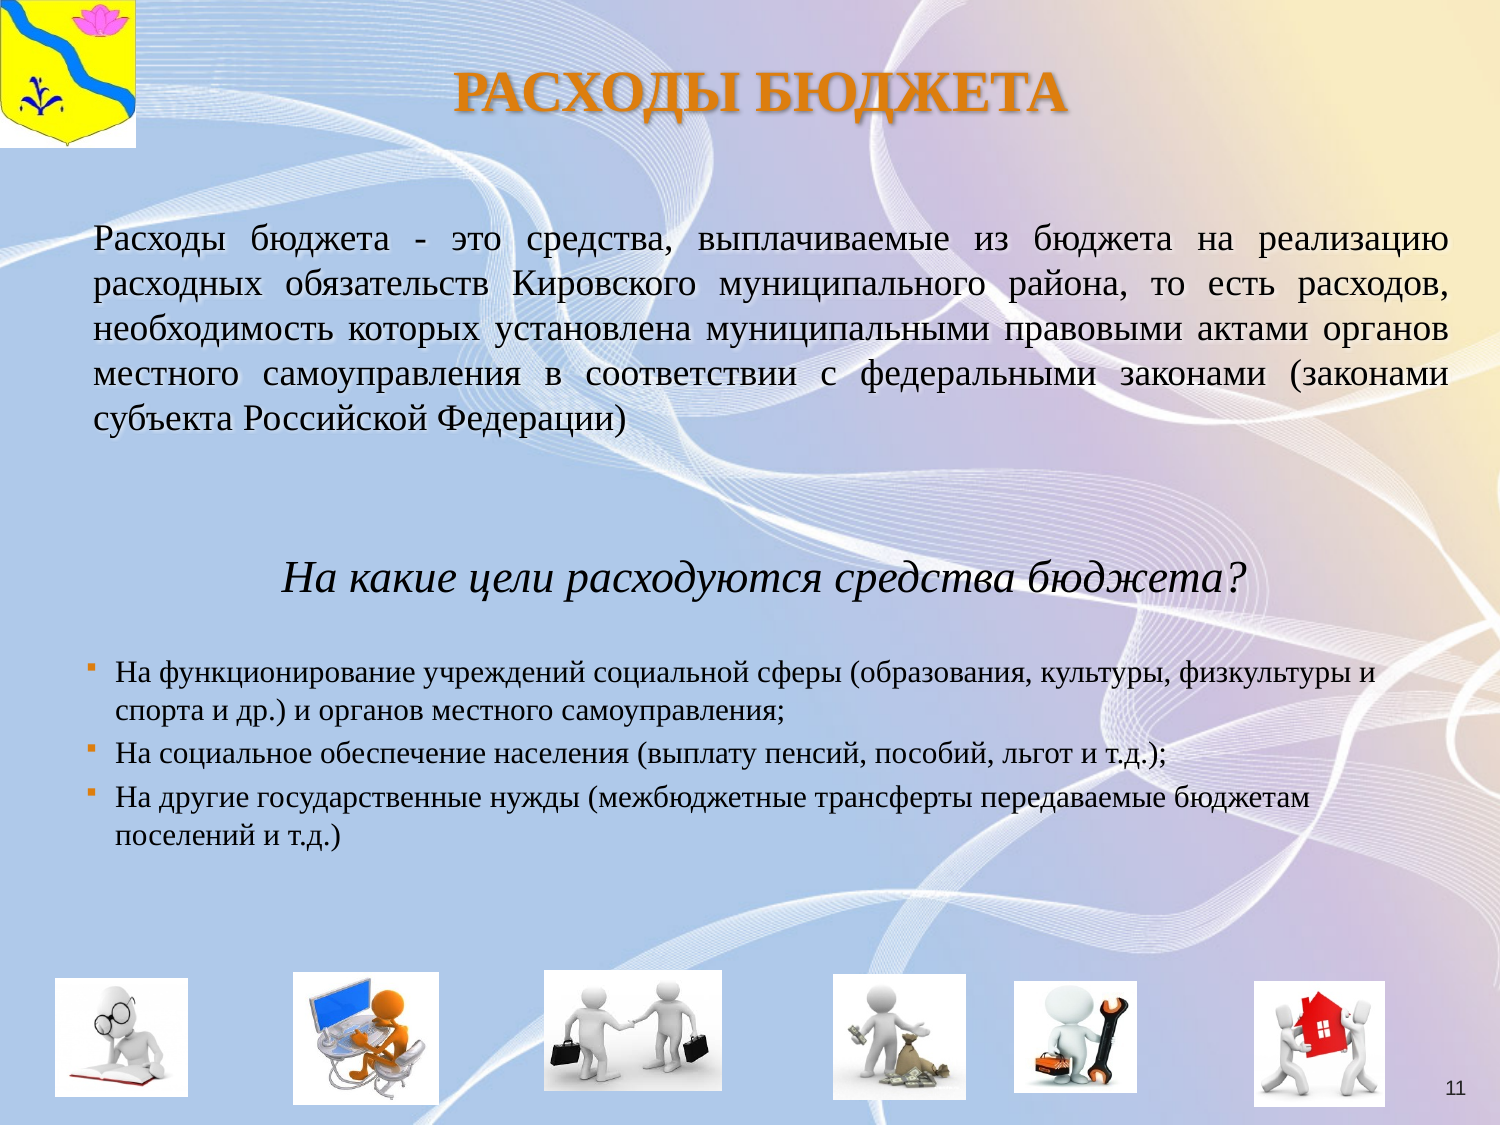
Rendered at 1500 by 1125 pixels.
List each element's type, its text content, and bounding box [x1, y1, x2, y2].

title РАСХОДЫ БЮДЖЕТА [142, 26, 1463, 149]
slide_number 11 [1417, 1057, 1494, 1118]
text_box Расходы бюджета - это средства, выплачиваемые из бюджета на реализацию расходных обязательств Кировского муниципального района, то есть расходов, необходимость которых установлена муниципальными правовыми актами органов местного самоуправления в соответствии с федеральными законами (законами субъекта Российской Федерации) [78, 149, 1466, 502]
picture [0, 0, 1500, 1125]
list На какие цели расходуются средства бюджета? На функционирование учреждений социальной сферы (образования, культуры, физкультуры и спорта и др.) и органов местного самоуправления; На социальное обеспечение населения (выплату пенсий, пособий, льгот и т.д.); На другие государственные нужды (межбюджетные трансферты передаваемые бюджетам поселений и т.д.) [70, 538, 1459, 931]
